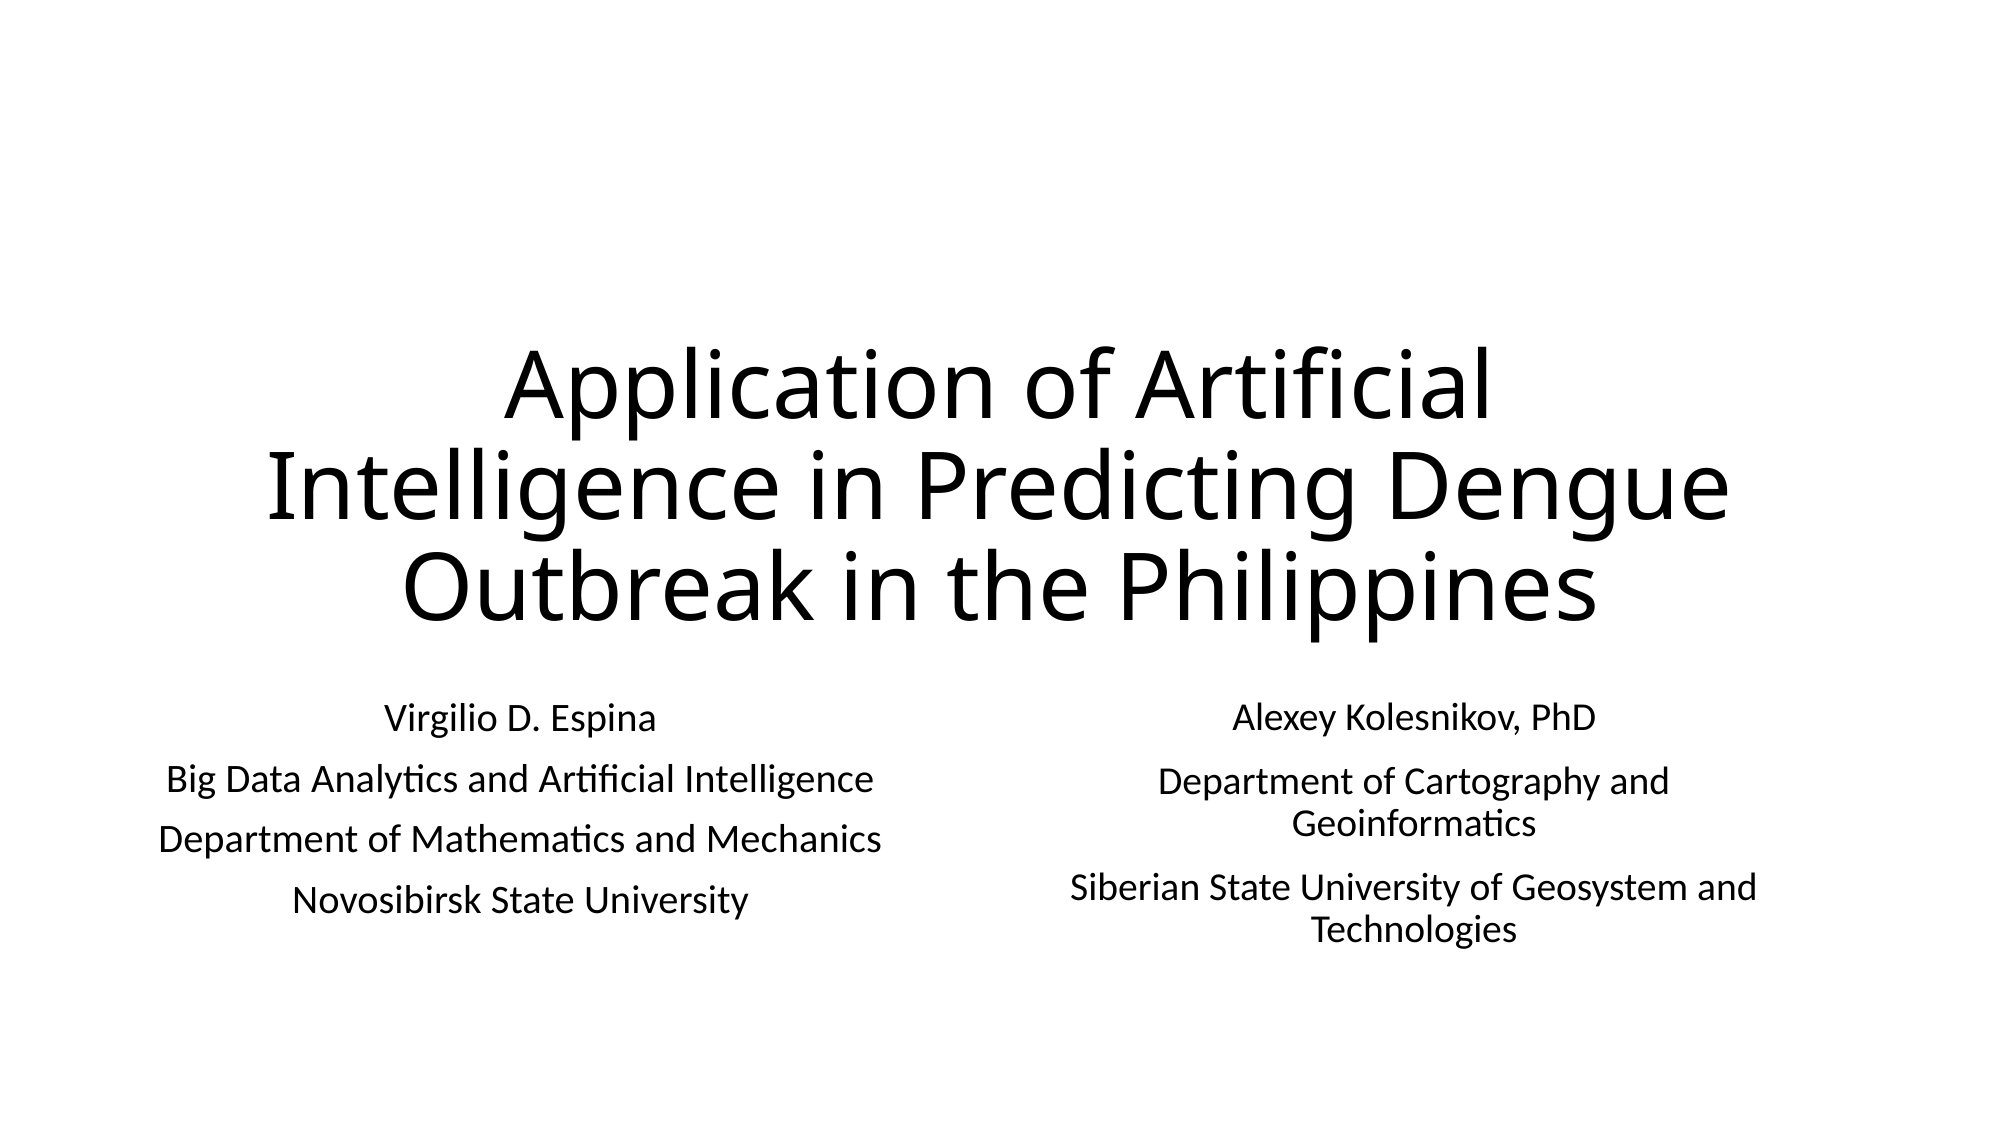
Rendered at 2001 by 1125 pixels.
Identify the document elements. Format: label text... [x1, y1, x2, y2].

title Application of Artificial Intelligence in Predicting Dengue Outbreak in the Philippines [249, 256, 1750, 649]
text_box Alexey Kolesnikov, PhD Department of Cartography and Geoinformatics Siberian State University of Geosystem and Technologies [1036, 689, 1793, 961]
subtitle Virgilio D. Espina Big Data Analytics and Artificial Intelligence Department of Mathematics and Mechanics Novosibirsk State University [143, 689, 899, 961]
